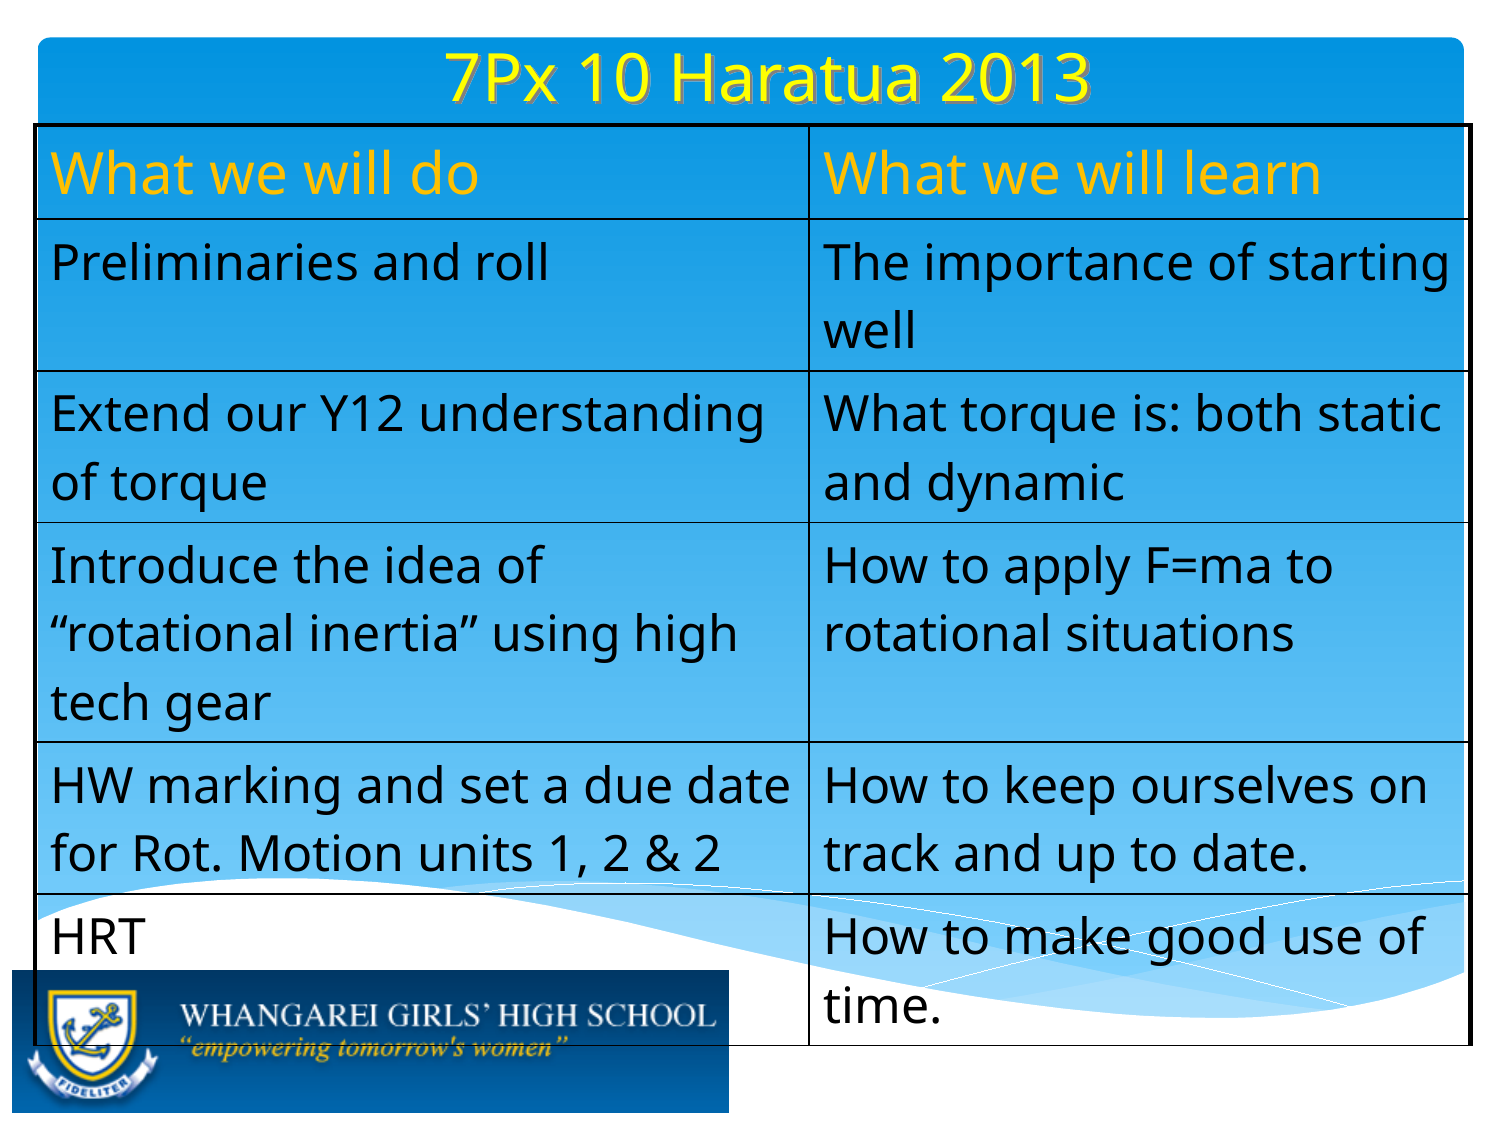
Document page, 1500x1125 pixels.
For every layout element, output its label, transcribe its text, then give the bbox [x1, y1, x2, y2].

table_cell Introduce the idea of “rotational inertia” using high tech gear [37, 523, 808, 741]
table_cell How to apply F=ma to rotational situations [810, 523, 1468, 741]
table_cell The importance of starting well [810, 220, 1468, 370]
table_cell What torque is: both static and dynamic [810, 372, 1468, 522]
picture [12, 970, 729, 1113]
table_cell HW marking and set a due date for Rot. Motion units 1, 2 & 2 [37, 743, 808, 893]
table_cell How to keep ourselves on track and up to date. [810, 743, 1468, 893]
table_header What we will learn [810, 127, 1468, 218]
table_cell How to make good use of time. [810, 895, 1468, 1045]
table_cell HRT [37, 895, 808, 1045]
text_box 7Px 10 Haratua 2013 [162, 24, 1375, 123]
table_header What we will do [37, 127, 808, 218]
table_cell Extend our Y12 understanding of torque [37, 372, 808, 522]
table_cell Preliminaries and roll [37, 220, 808, 370]
